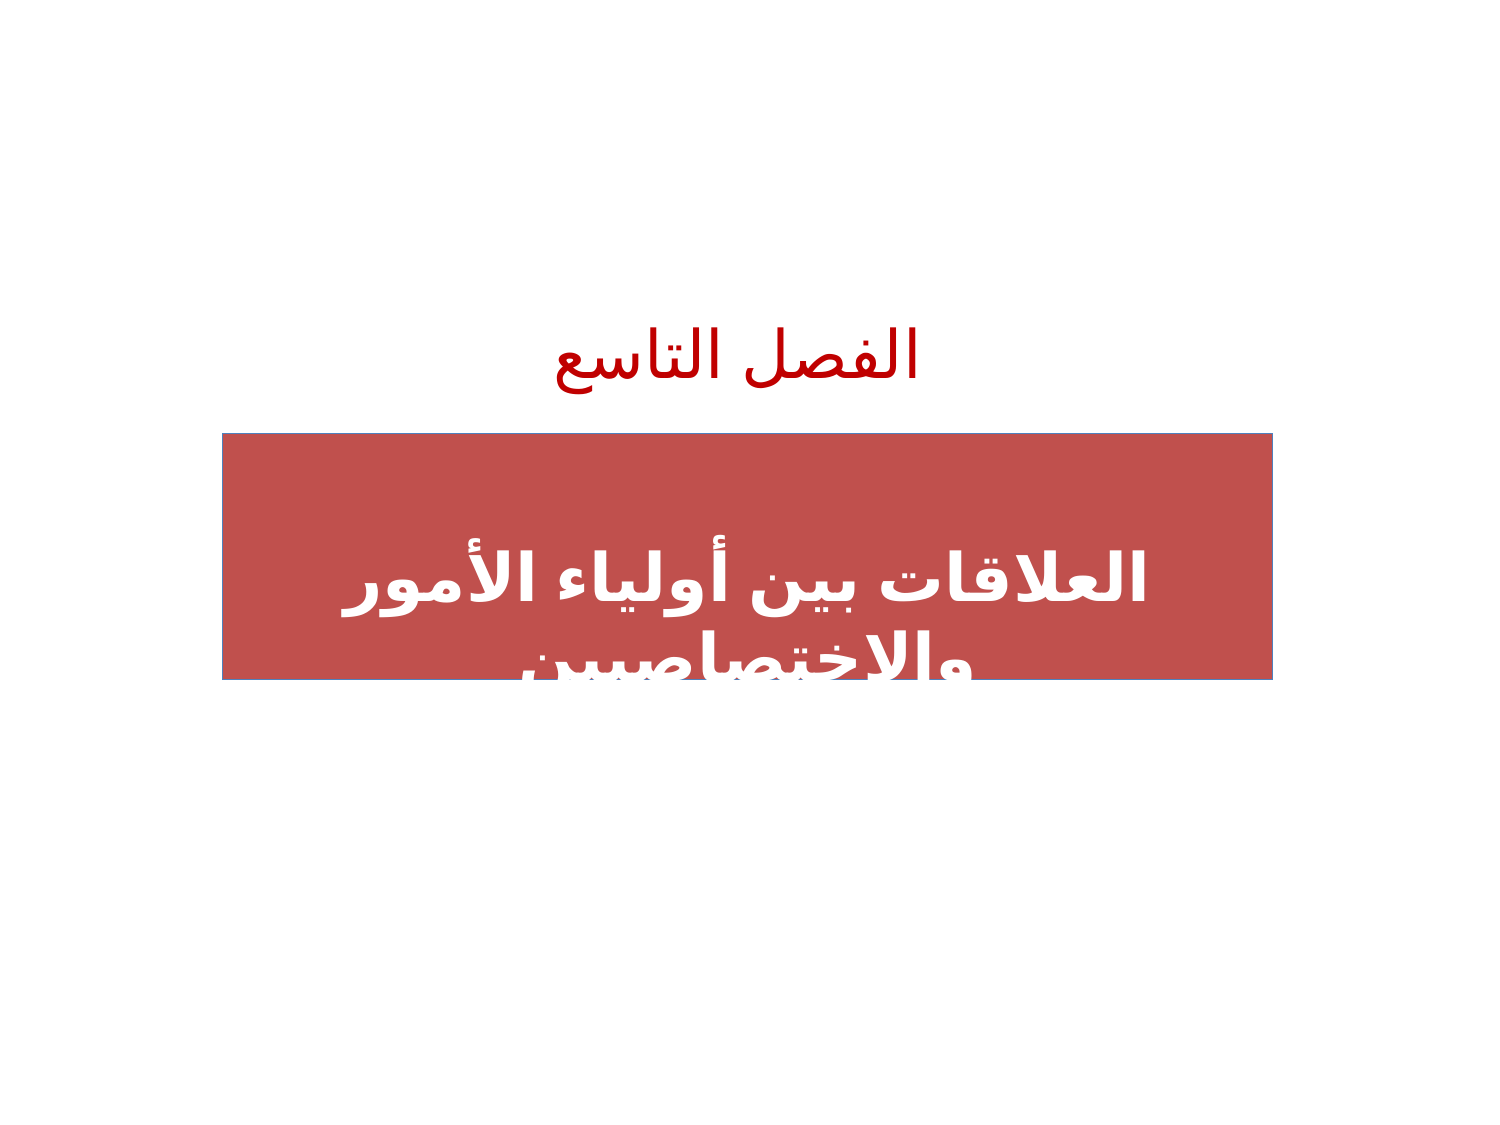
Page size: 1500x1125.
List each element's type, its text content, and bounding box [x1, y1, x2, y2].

title الفصل التاسع [100, 231, 1376, 473]
subtitle العلاقات بين أولياء الأمور والاختصاصيين [222, 433, 1273, 680]
